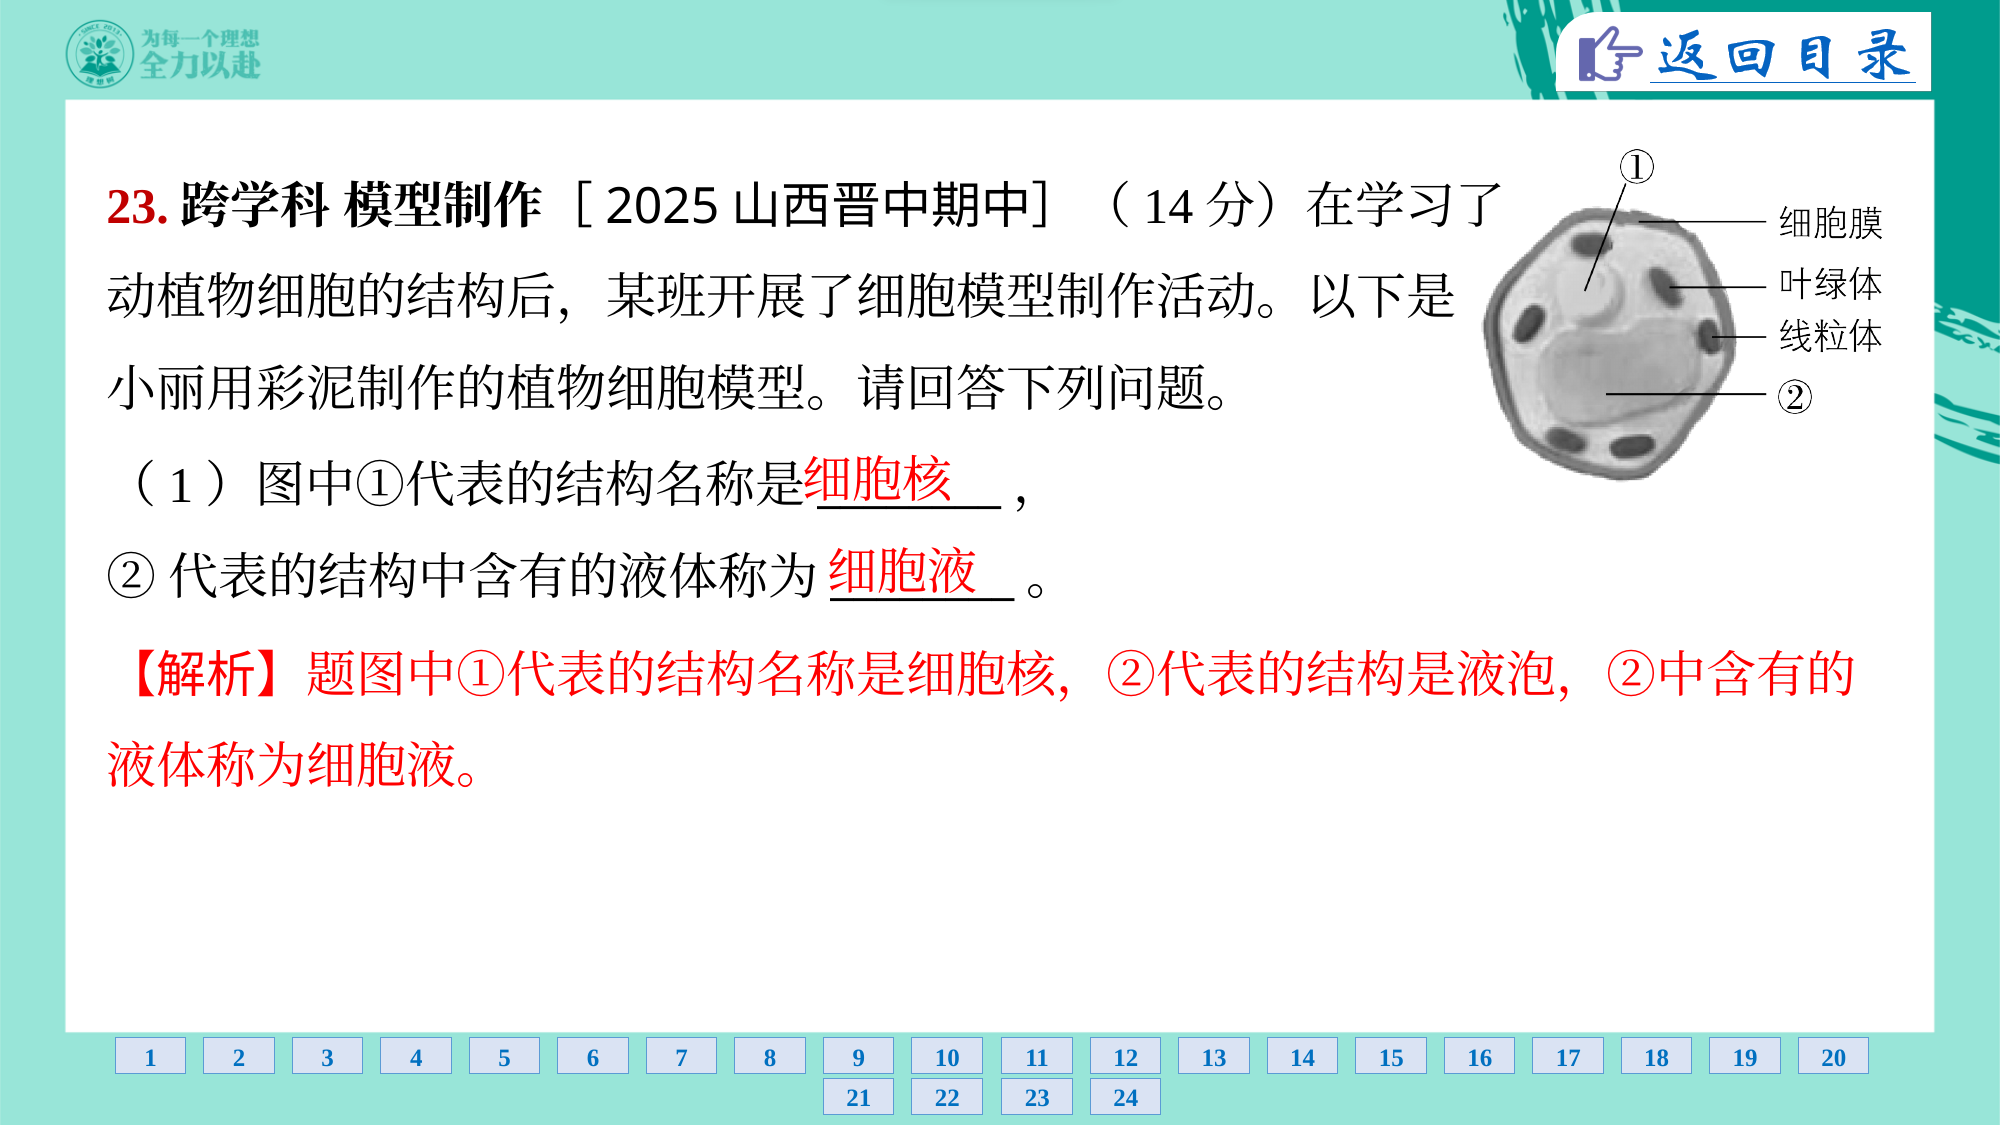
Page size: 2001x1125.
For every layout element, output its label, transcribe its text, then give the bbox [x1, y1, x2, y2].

text_box 细胞液 [809, 507, 996, 600]
text_box 【解析】题图中①代表的结构名称是细胞核，②代表的结构是液泡，②中含有的 液体称为细胞液。 [106, 610, 1895, 794]
picture [0, 0, 2000, 1125]
text_box 细胞核 [784, 416, 971, 508]
text_box （1）图中①代表的结构名称是________， ②代表的结构中含有的液体称为________。 [106, 420, 1472, 605]
text_box 23.跨学科 模型制作［2025山西晋中期中］（14分）在学习了 动植物细胞的结构后，某班开展了细胞模型制作活动。以下是 小丽用彩泥制作的植物细胞模型。请回答下列问题。 [106, 141, 1472, 417]
